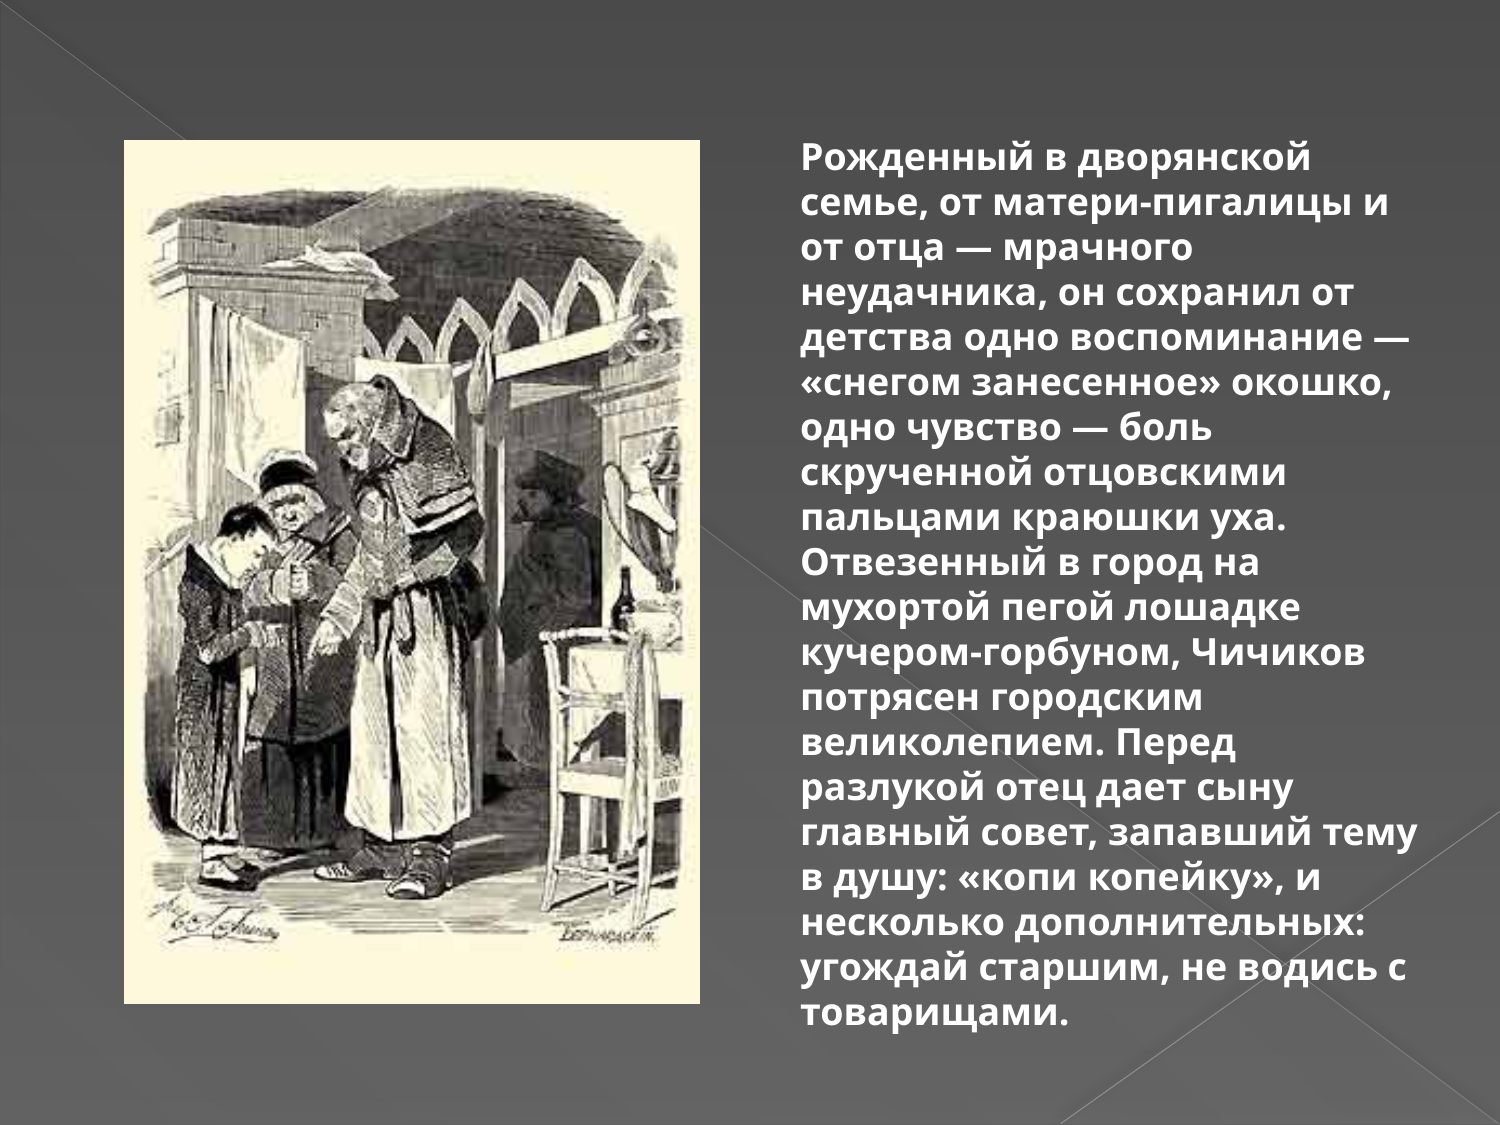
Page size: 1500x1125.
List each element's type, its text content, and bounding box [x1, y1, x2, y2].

picture [124, 140, 700, 1005]
text_box Рожденный в дворянской семье, от матери-пигалицы и от отца — мрачного неудачника, он сохранил от детства одно воспоминание — «снегом занесенное» окошко, одно чувство — боль скрученной отцовскими пальцами краюшки уха. Отвезенный в город на мухортой пегой лошадке кучером-горбуном, Чичиков потрясен городским великолепием. Перед разлукой отец дает сыну главный совет, запавший тему в душу: «копи копейку», и несколько дополнительных: угождай старшим, не водись с товарищами. [785, 125, 1436, 1041]
